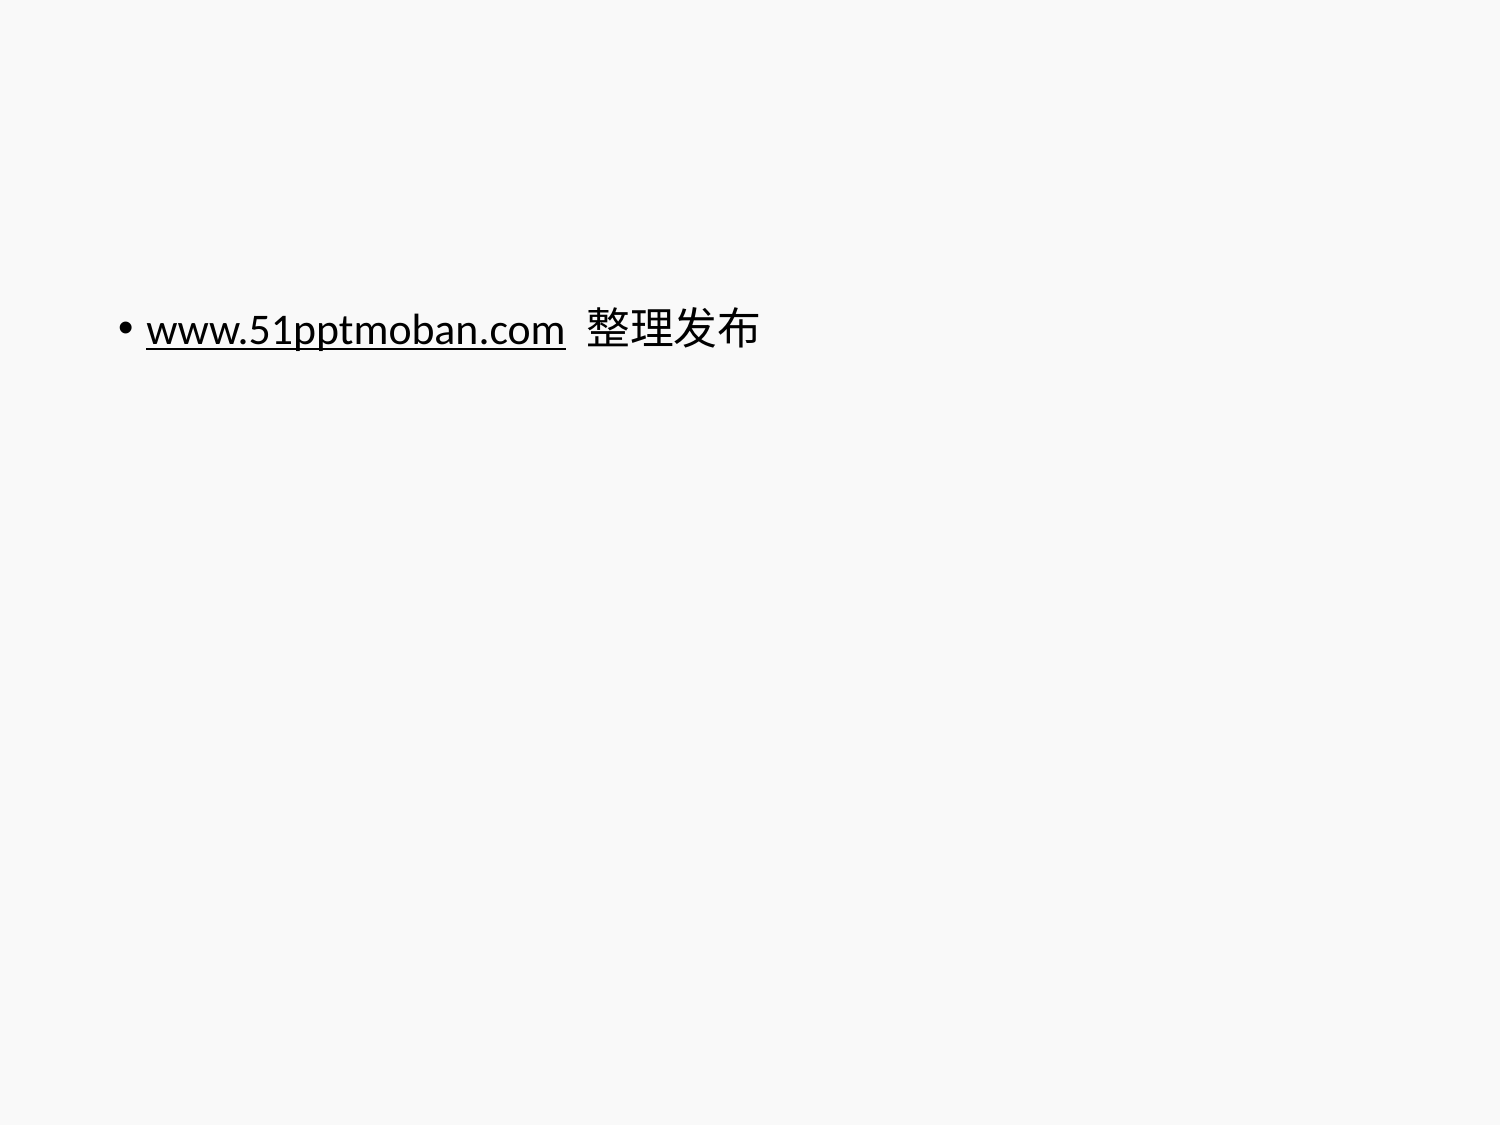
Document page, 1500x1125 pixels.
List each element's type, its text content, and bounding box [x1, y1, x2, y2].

list www.51pptmoban.com 整理发布 [102, 299, 1398, 1014]
